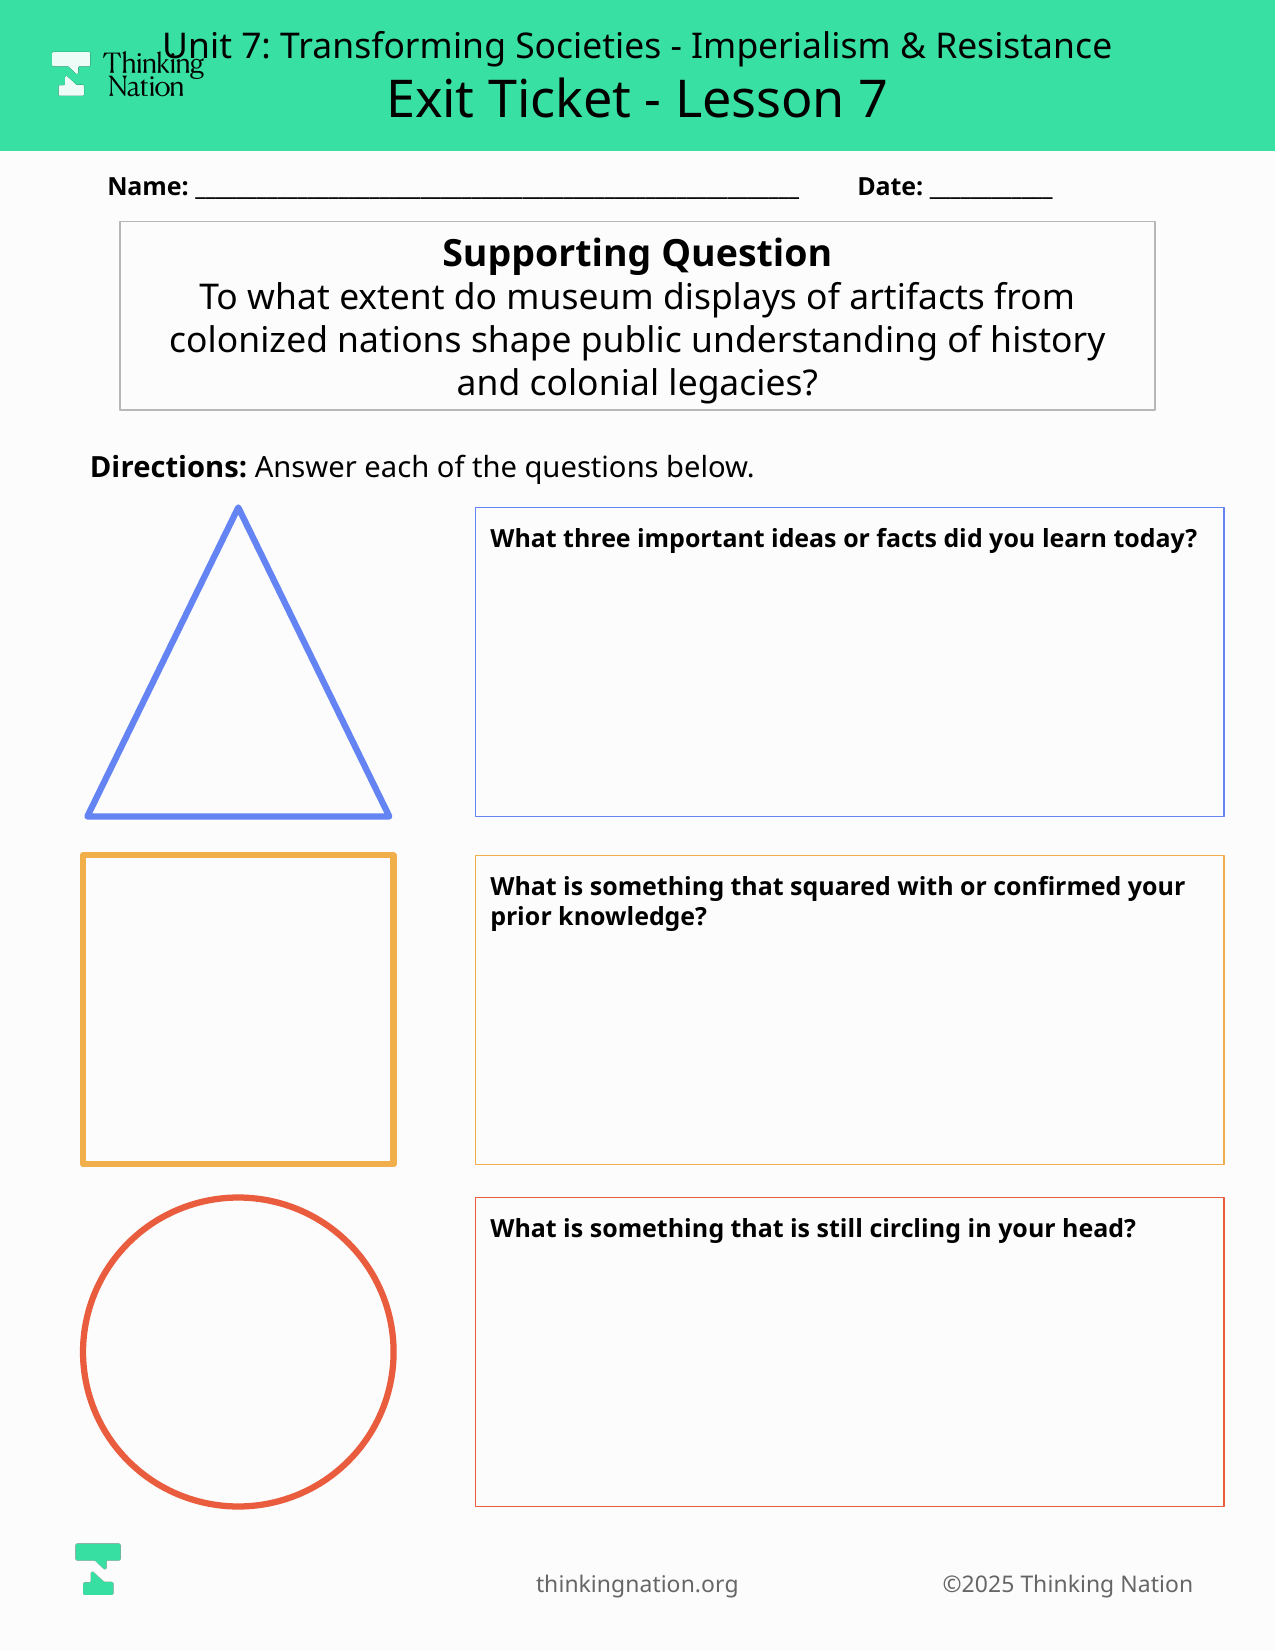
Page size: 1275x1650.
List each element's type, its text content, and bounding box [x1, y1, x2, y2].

text_box [83, 1197, 394, 1507]
text_box Name: ___________________________________________________________ Date: ____________ [92, 155, 1215, 198]
text_box Supporting Question To what extent do museum displays of artifacts from colonized nations shape public understanding of history and colonial legacies? [119, 221, 1156, 410]
text_box ©2025 Thinking Nation [907, 1553, 1210, 1605]
text_box Unit 7: Transforming Societies - Imperialism & Resistance Exit Ticket - Lesson 7 [0, 0, 1275, 151]
text_box [87, 507, 390, 817]
text_box What three important ideas or facts did you learn today? [475, 507, 1225, 817]
picture [62, 1533, 134, 1605]
text_box [83, 855, 394, 1165]
text_box What is something that squared with or confirmed your prior knowledge? [475, 855, 1225, 1165]
text_box What is something that is still circling in your head? [475, 1197, 1225, 1507]
text_box Directions: Answer each of the questions below. [74, 433, 1201, 499]
text_box thinkingnation.org [486, 1553, 789, 1605]
picture [35, 37, 210, 110]
